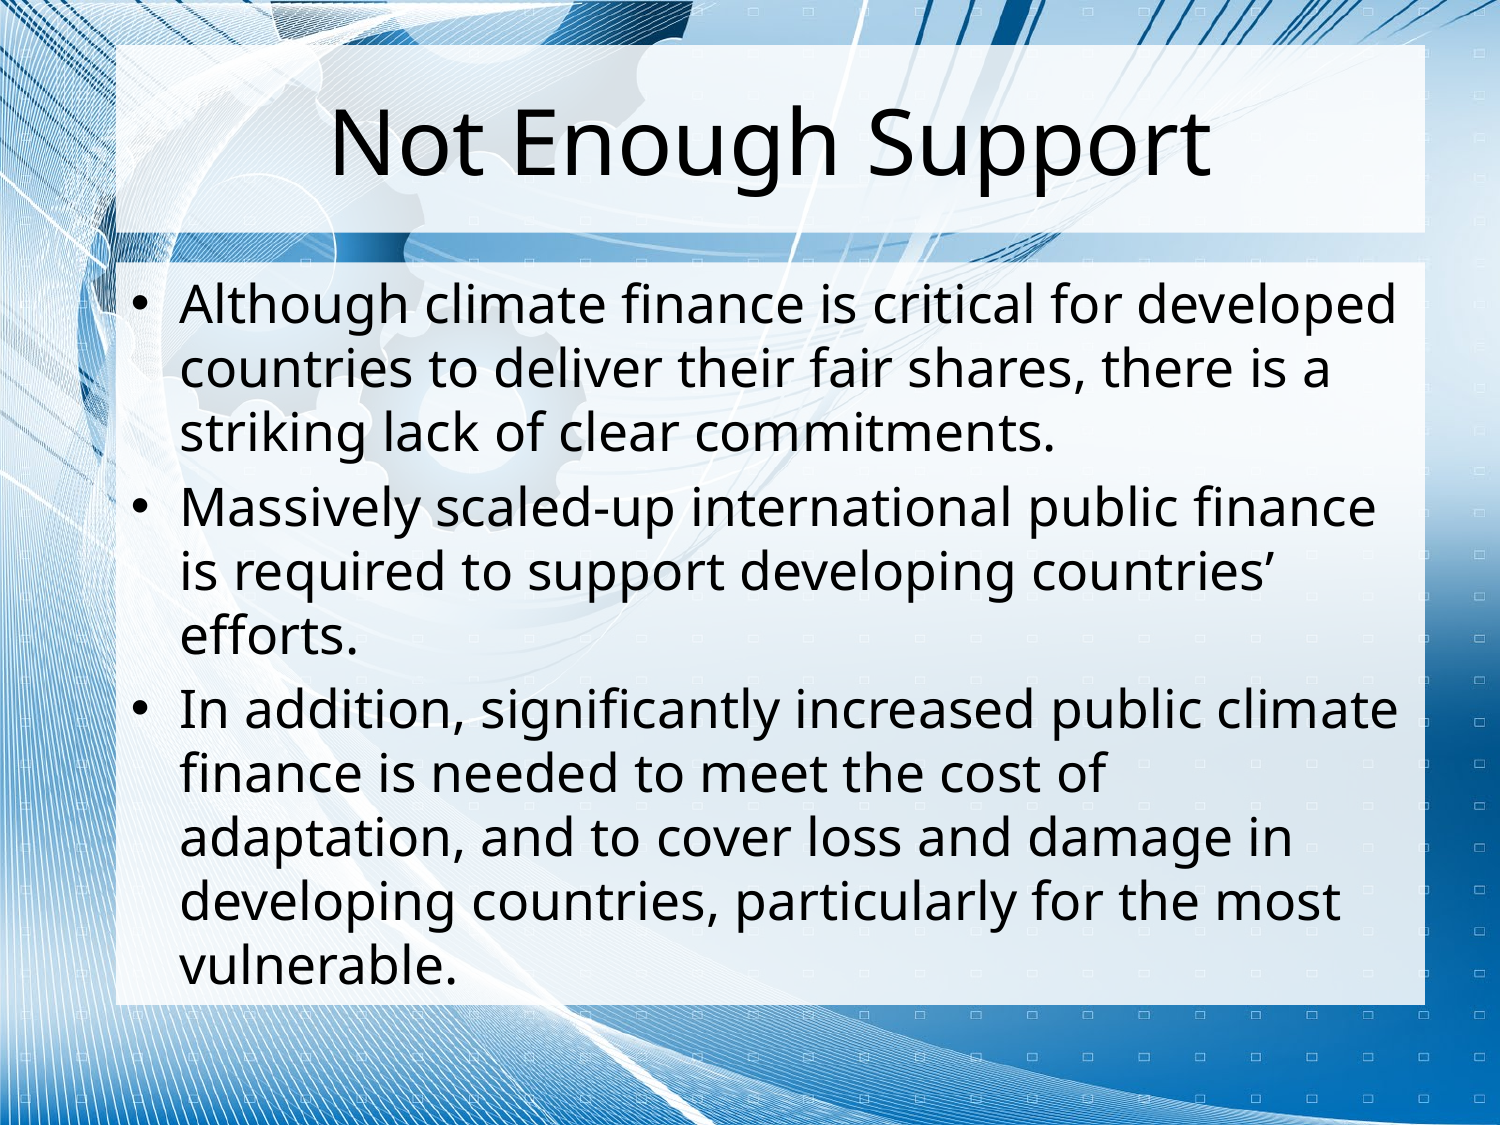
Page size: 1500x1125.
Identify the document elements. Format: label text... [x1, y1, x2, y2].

picture [0, 0, 1500, 1125]
list Although climate finance is critical for developed countries to deliver their fair shares, there is a striking lack of clear commitments. Massively scaled-up international public finance is required to support developing countries’ efforts. In addition, significantly increased public climate finance is needed to meet the cost of adaptation, and to cover loss and damage in developing countries, particularly for the most vulnerable. [115, 262, 1425, 1005]
title Not Enough Support [115, 45, 1425, 233]
